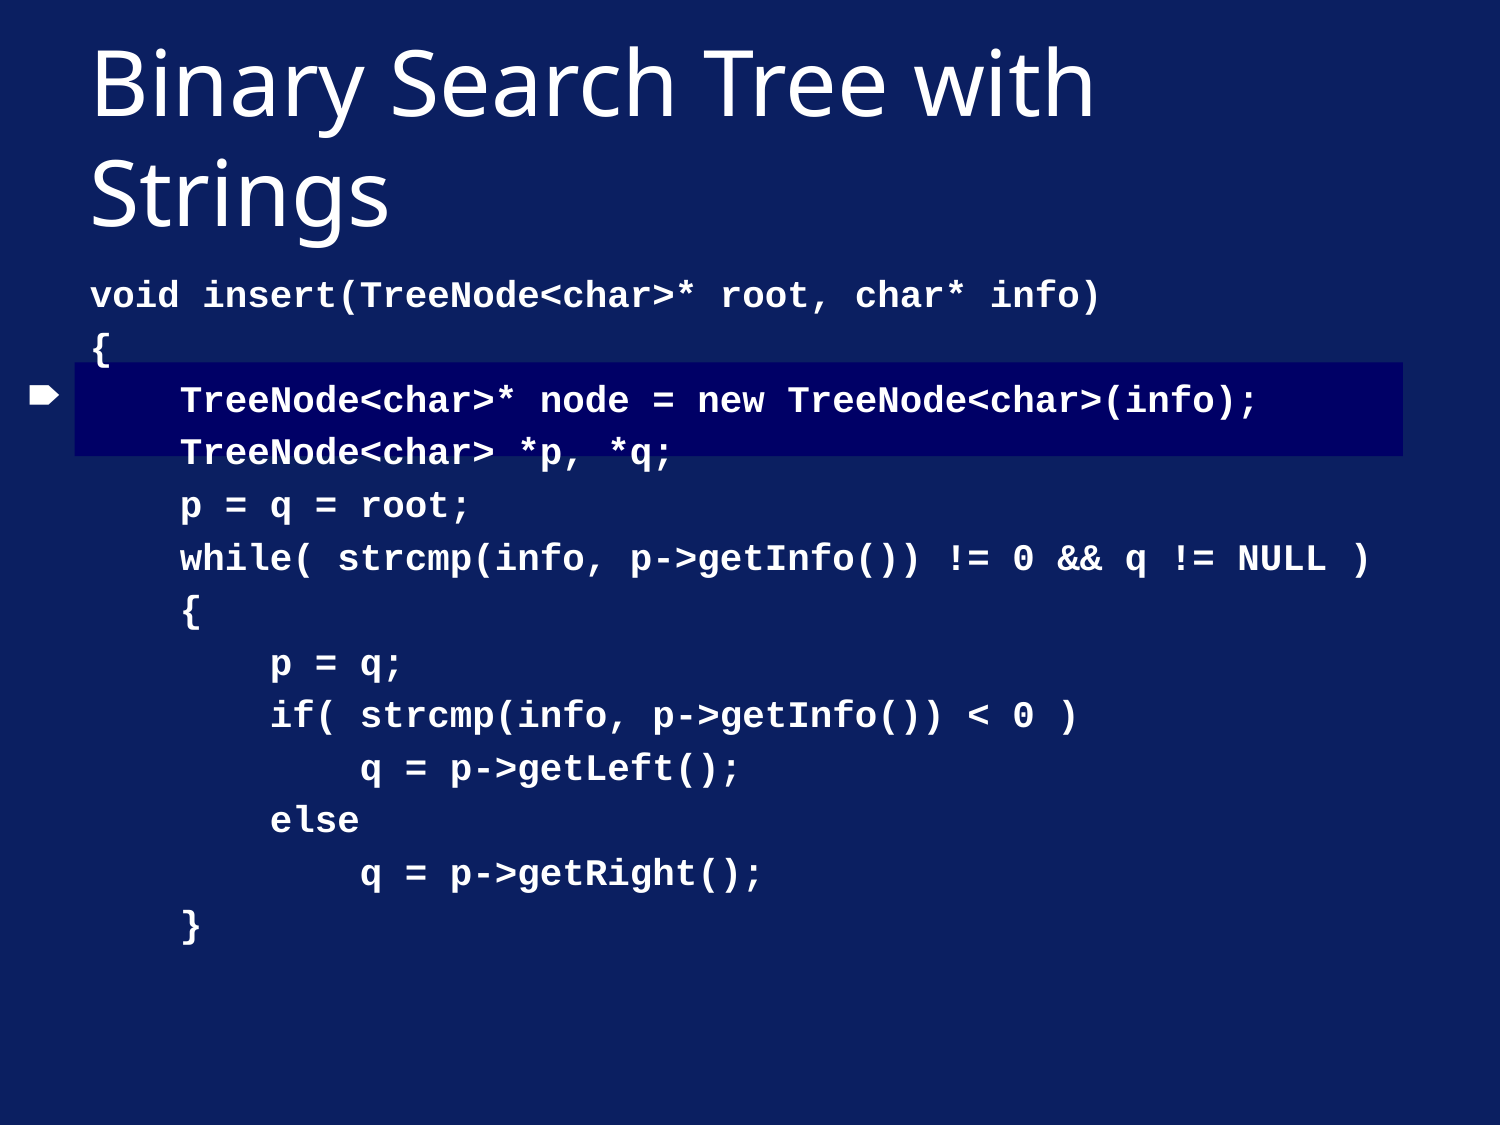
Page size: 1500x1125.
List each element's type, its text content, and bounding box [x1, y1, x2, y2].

list void insert(TreeNode<char>* root, char* info) { TreeNode<char>* node = new TreeNode<char>(info); TreeNode<char> *p, *q; p = q = root; while( strcmp(info, p->getInfo()) != 0 && q != NULL ) { p = q; if( strcmp(info, p->getInfo()) < 0 ) q = p->getLeft(); else q = p->getRight(); } [74, 262, 1425, 1038]
title Binary Search Tree with Strings [74, 59, 1425, 210]
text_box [12, 362, 1404, 466]
